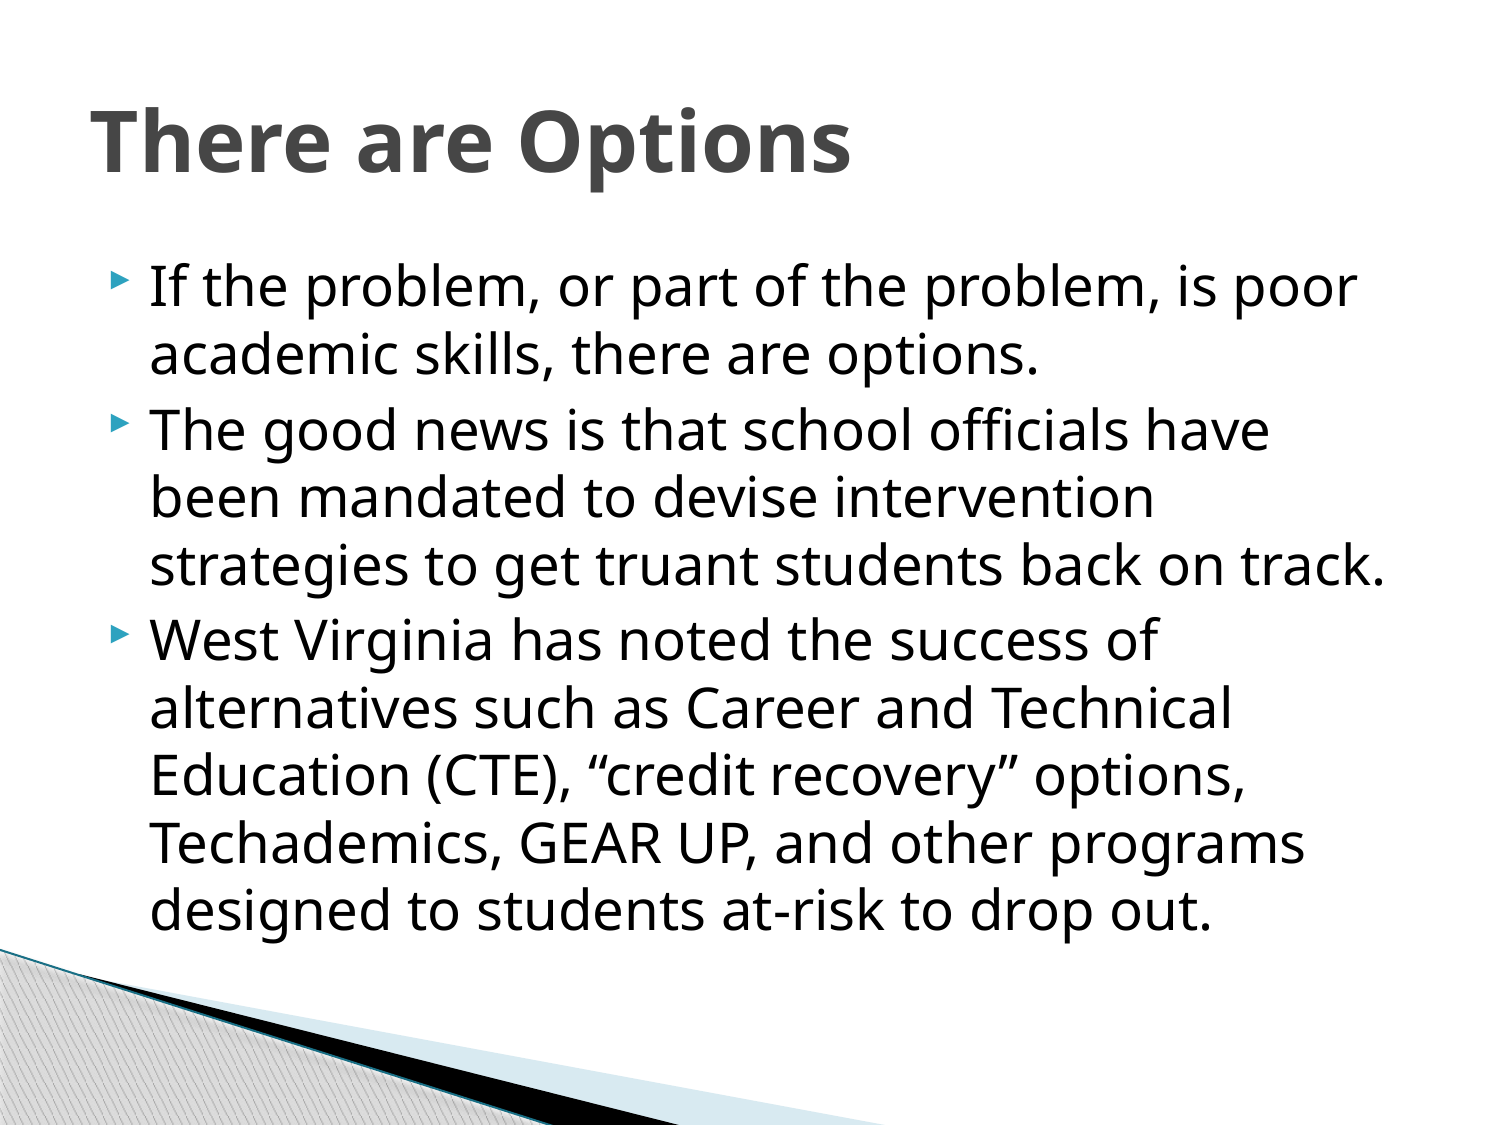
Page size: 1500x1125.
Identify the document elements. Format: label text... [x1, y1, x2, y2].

title There are Options [75, 45, 1425, 233]
list If the problem, or part of the problem, is poor academic skills, there are options. The good news is that school officials have been mandated to devise intervention strategies to get truant students back on track. West Virginia has noted the success of alternatives such as Career and Technical Education (CTE), “credit recovery” options, Techademics, GEAR UP, and other programs designed to students at-risk to drop out. [75, 243, 1425, 986]
